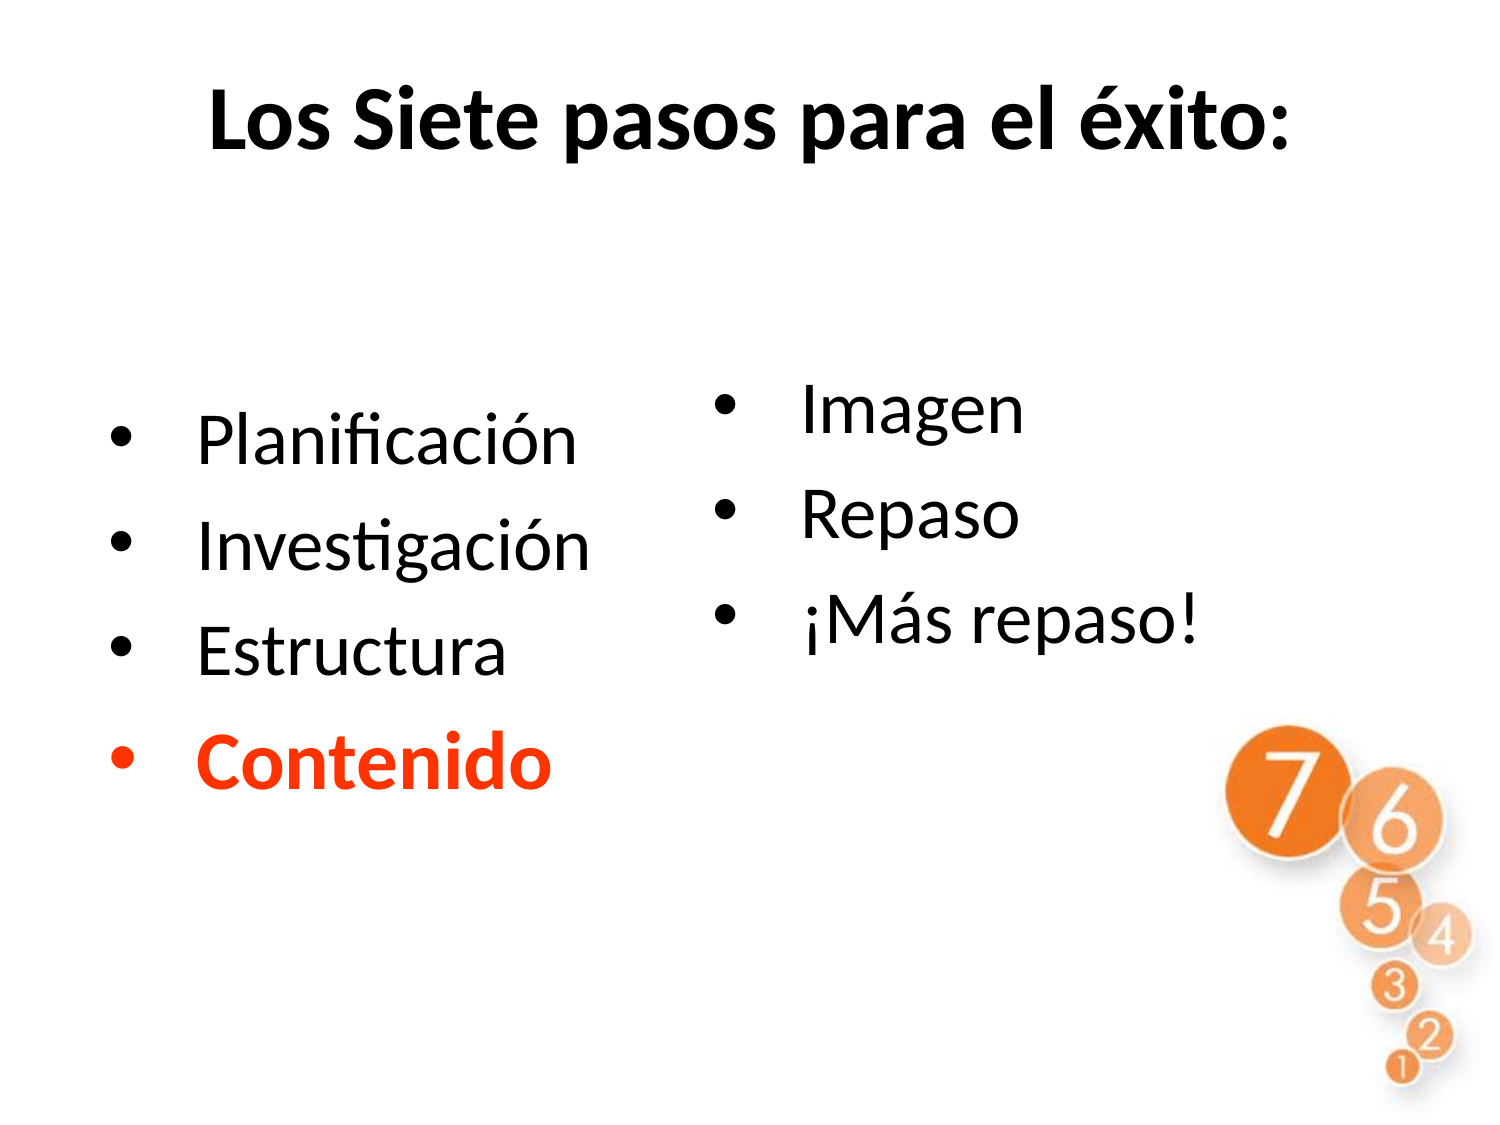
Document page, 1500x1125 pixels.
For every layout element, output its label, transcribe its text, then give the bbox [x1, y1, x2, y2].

title Los Siete pasos para el éxito: [76, 0, 1427, 226]
list Imagen Repaso ¡Más repaso! [697, 351, 1500, 990]
list Planificación Investigación Estructura Contenido [93, 382, 757, 1125]
picture [1215, 715, 1500, 1125]
